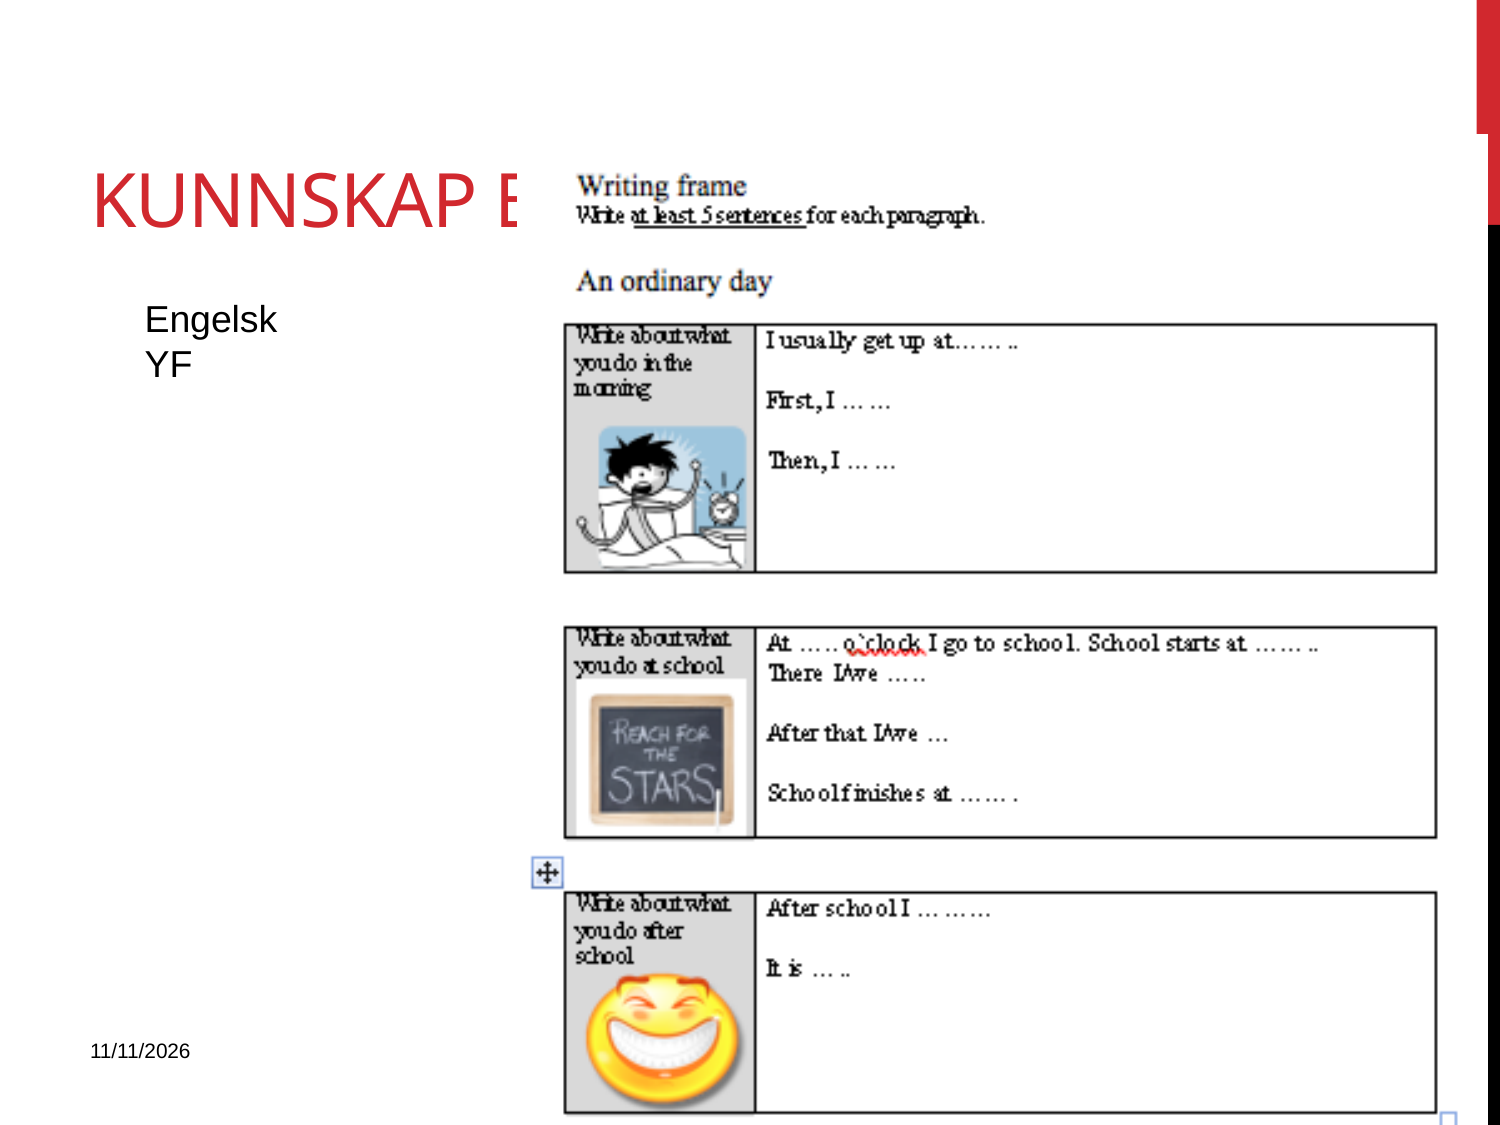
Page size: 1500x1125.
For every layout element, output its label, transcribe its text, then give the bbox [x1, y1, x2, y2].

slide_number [75, 1012, 516, 1063]
text_box Engelsk YF [129, 287, 480, 393]
title Kunnskap er mønstre [75, 25, 1025, 250]
picture [517, 134, 1488, 1125]
